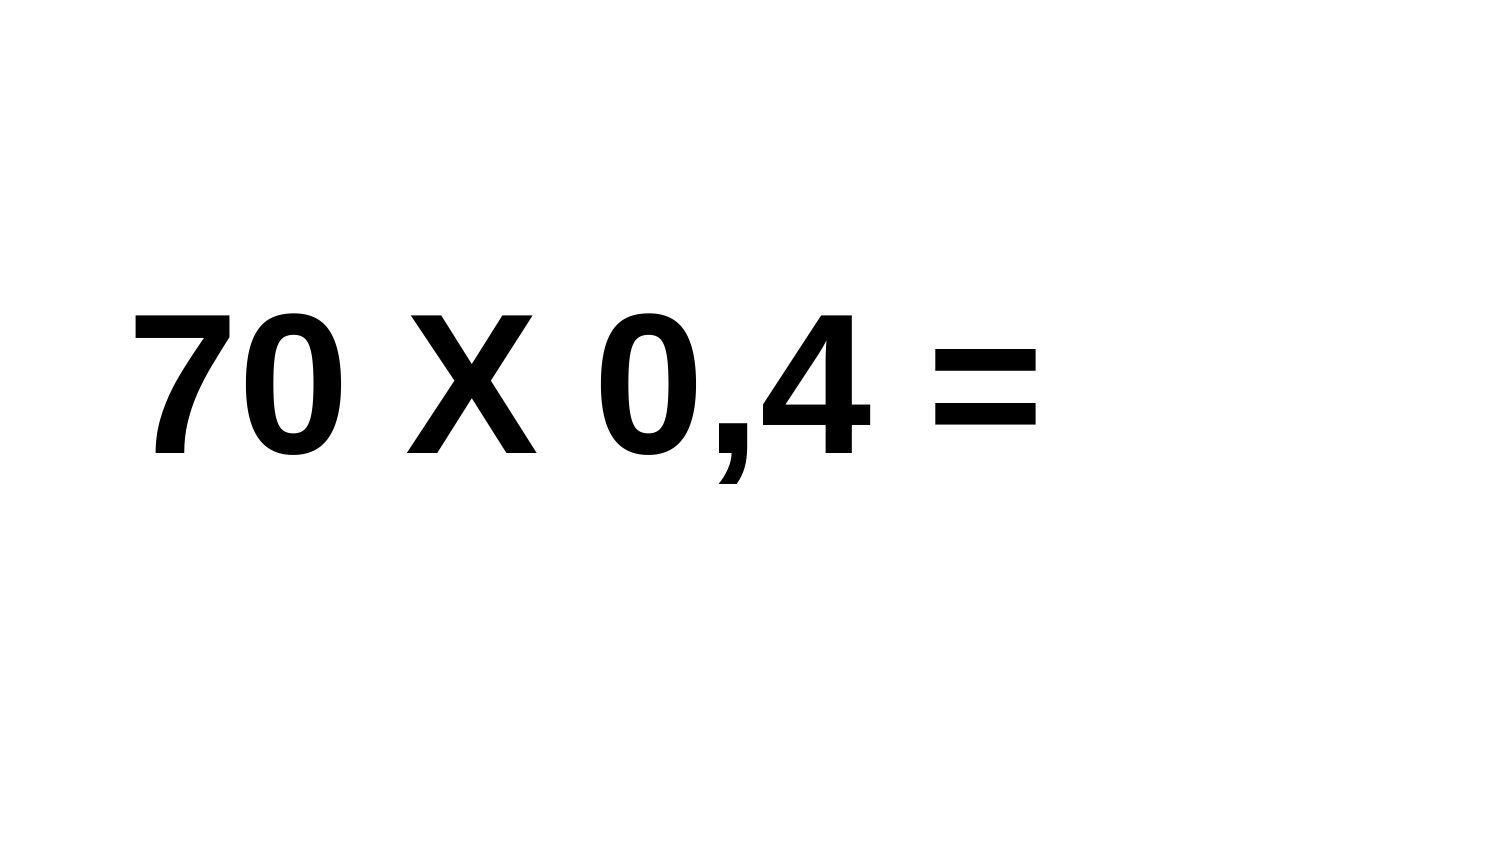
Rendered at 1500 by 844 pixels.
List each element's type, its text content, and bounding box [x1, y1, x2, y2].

text_box 70 X 0,4 = [112, 318, 1388, 509]
